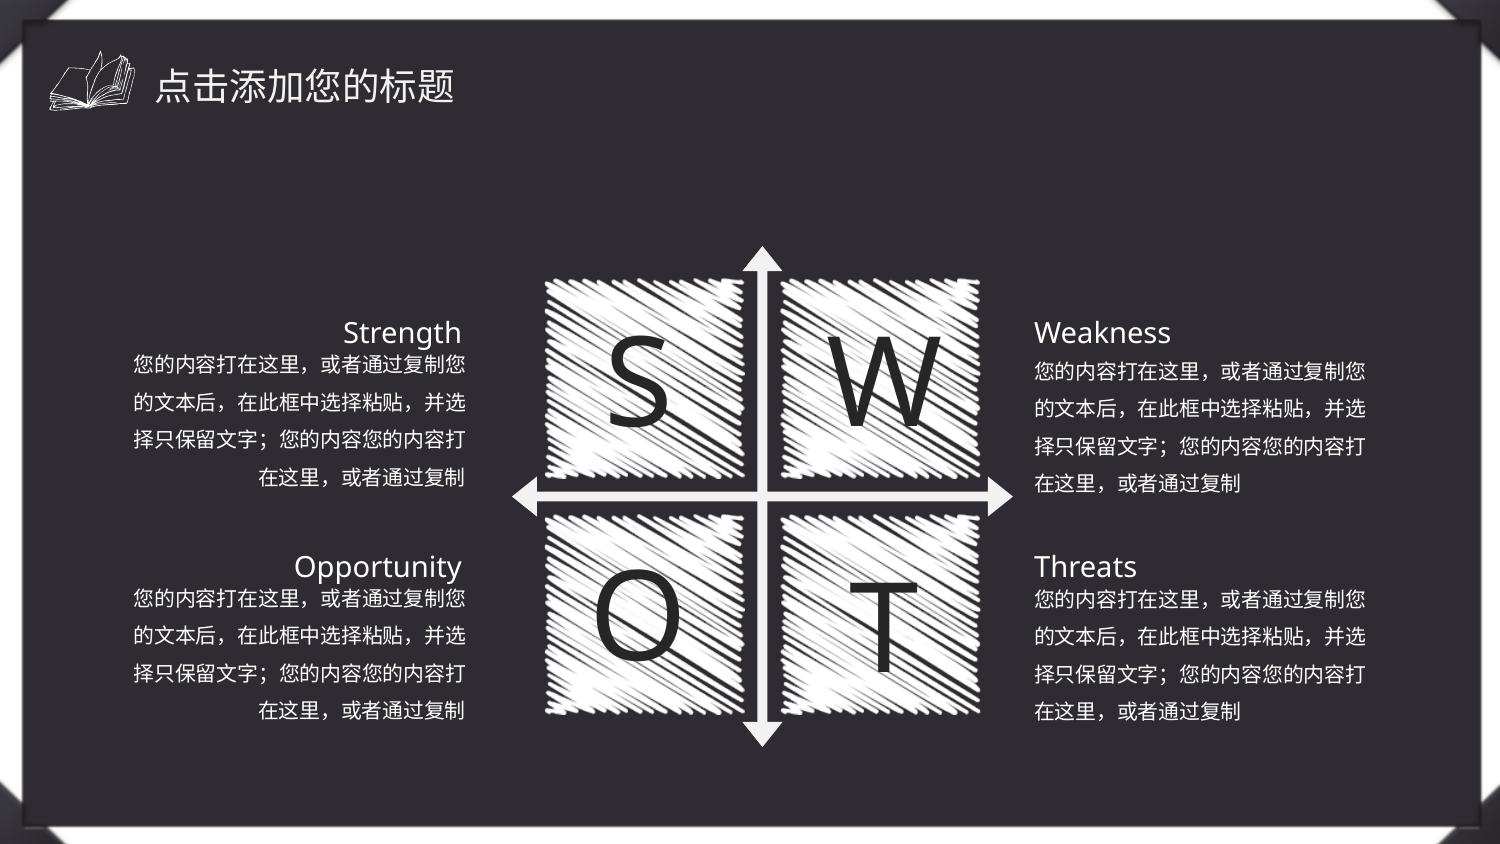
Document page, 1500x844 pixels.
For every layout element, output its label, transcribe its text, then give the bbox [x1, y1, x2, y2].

text_box [49, 50, 136, 111]
picture [0, 0, 1500, 844]
text_box [779, 278, 982, 480]
text_box 点击添加您的标题 [139, 55, 513, 116]
text_box 您的内容打在这里，或者通过复制您的文本后，在此框中选择粘贴，并选择只保留文字；您的内容您的内容打在这里，或者通过复制 [105, 332, 481, 497]
text_box W [808, 293, 961, 459]
text_box O [562, 528, 715, 693]
text_box 您的内容打在这里，或者通过复制您的文本后，在此框中选择粘贴，并选择只保留文字；您的内容您的内容打在这里，或者通过复制 [1019, 591, 1395, 732]
text_box [511, 246, 1013, 748]
text_box T [808, 540, 961, 705]
text_box Opportunity [105, 523, 477, 591]
text_box 您的内容打在这里，或者通过复制您的文本后，在此框中选择粘贴，并选择只保留文字；您的内容您的内容打在这里，或者通过复制 [105, 565, 481, 731]
text_box [544, 513, 746, 716]
text_box Strength [105, 289, 477, 357]
text_box Threats [1019, 523, 1395, 591]
text_box [544, 278, 746, 480]
text_box Weakness [1019, 289, 1395, 357]
text_box 您的内容打在这里，或者通过复制您的文本后，在此框中选择粘贴，并选择只保留文字；您的内容您的内容打在这里，或者通过复制 [1019, 357, 1395, 504]
text_box S [562, 293, 715, 459]
text_box [779, 513, 982, 716]
